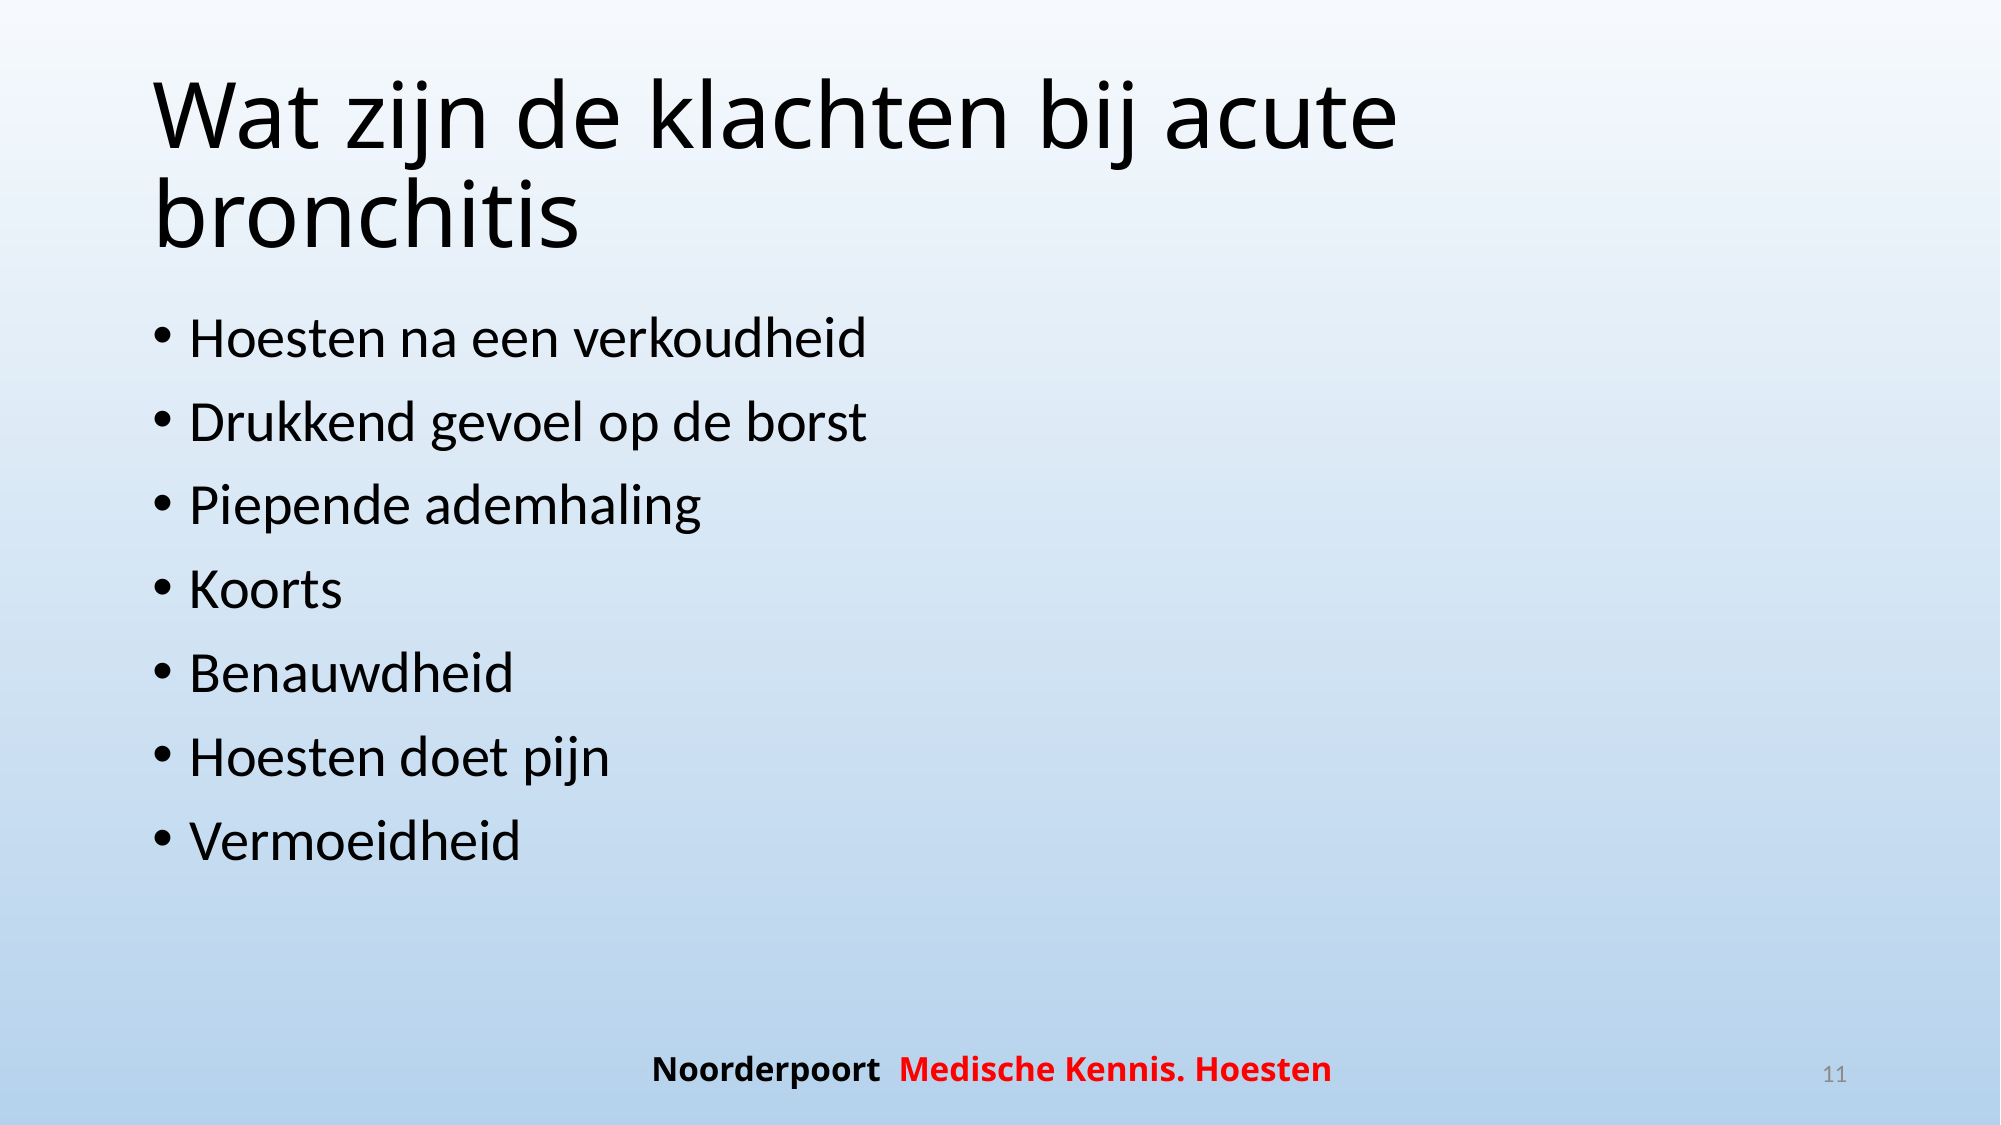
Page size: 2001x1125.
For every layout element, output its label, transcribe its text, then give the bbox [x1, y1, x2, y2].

slide_number 11 [1412, 1042, 1863, 1103]
title Wat zijn de klachten bij acute bronchitis [137, 59, 1863, 278]
list Hoesten na een verkoudheid Drukkend gevoel op de borst Piepende ademhaling Koorts Benauwdheid Hoesten doet pijn Vermoeidheid [137, 299, 1863, 1014]
footer Noorderpoort Medische Kennis. Hoesten [249, 1038, 1770, 1099]
